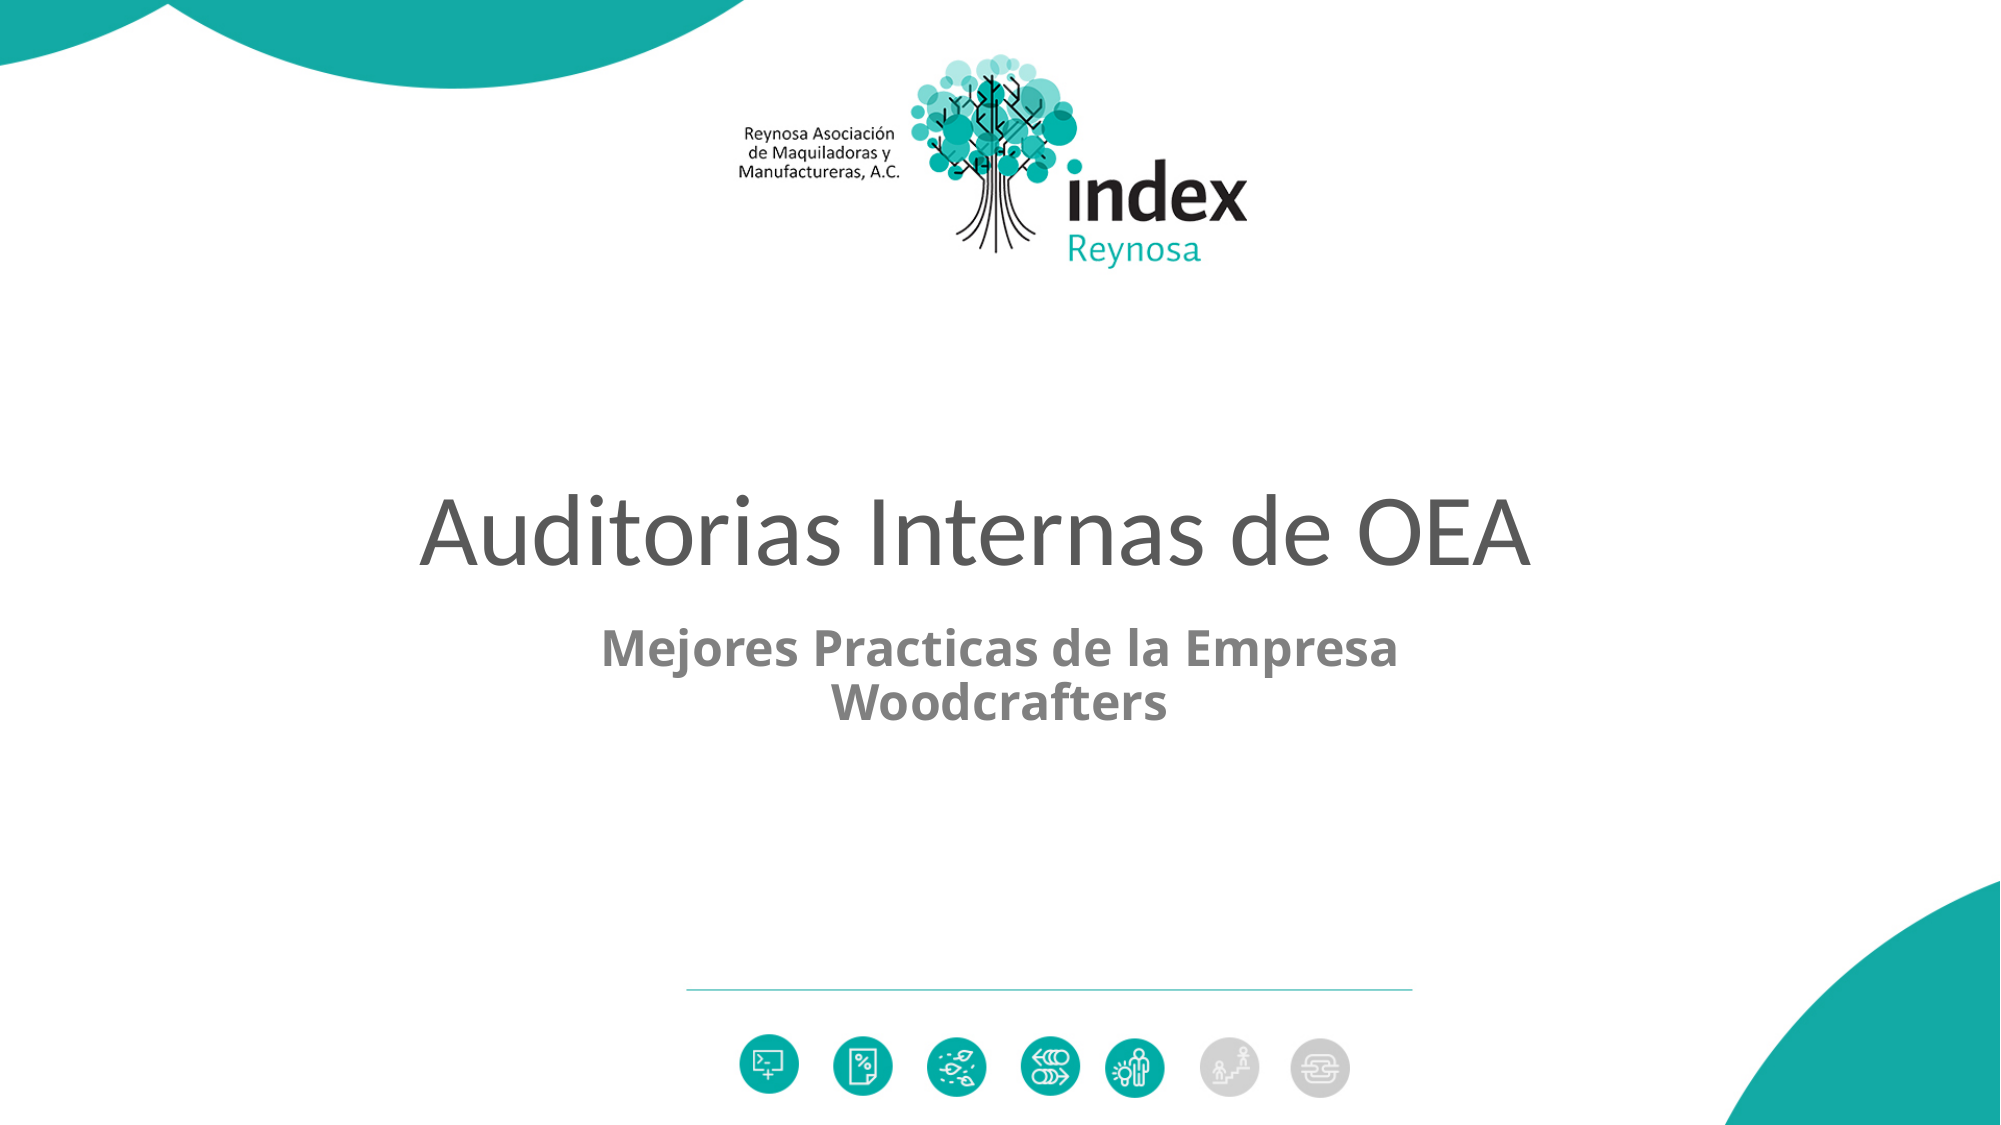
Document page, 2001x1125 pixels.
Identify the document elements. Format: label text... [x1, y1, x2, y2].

title Auditorias Internas de OEA [249, 205, 1750, 598]
subtitle Mejores Practicas de la Empresa Woodcrafters [415, 615, 1585, 902]
picture [0, 0, 2000, 1125]
